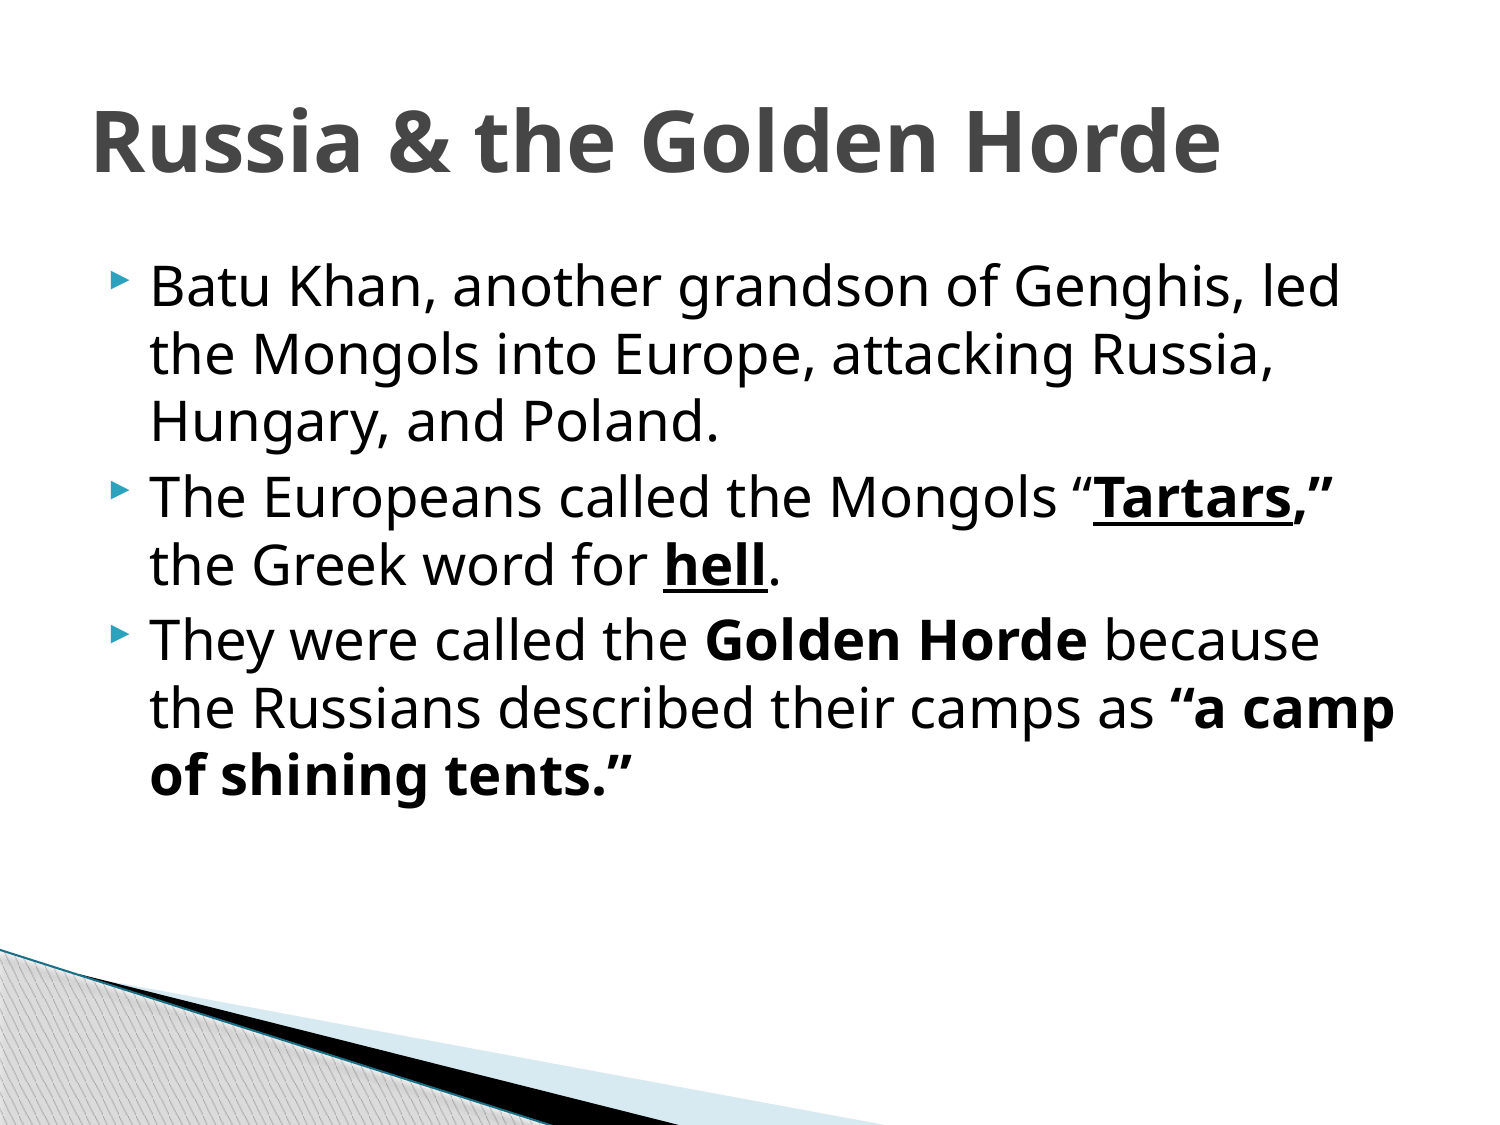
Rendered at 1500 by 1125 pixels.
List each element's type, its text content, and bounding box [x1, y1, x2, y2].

title Russia & the Golden Horde [75, 45, 1425, 233]
list Batu Khan, another grandson of Genghis, led the Mongols into Europe, attacking Russia, Hungary, and Poland. The Europeans called the Mongols “Tartars,” the Greek word for hell. They were called the Golden Horde because the Russians described their camps as “a camp of shining tents.” [75, 243, 1425, 986]
